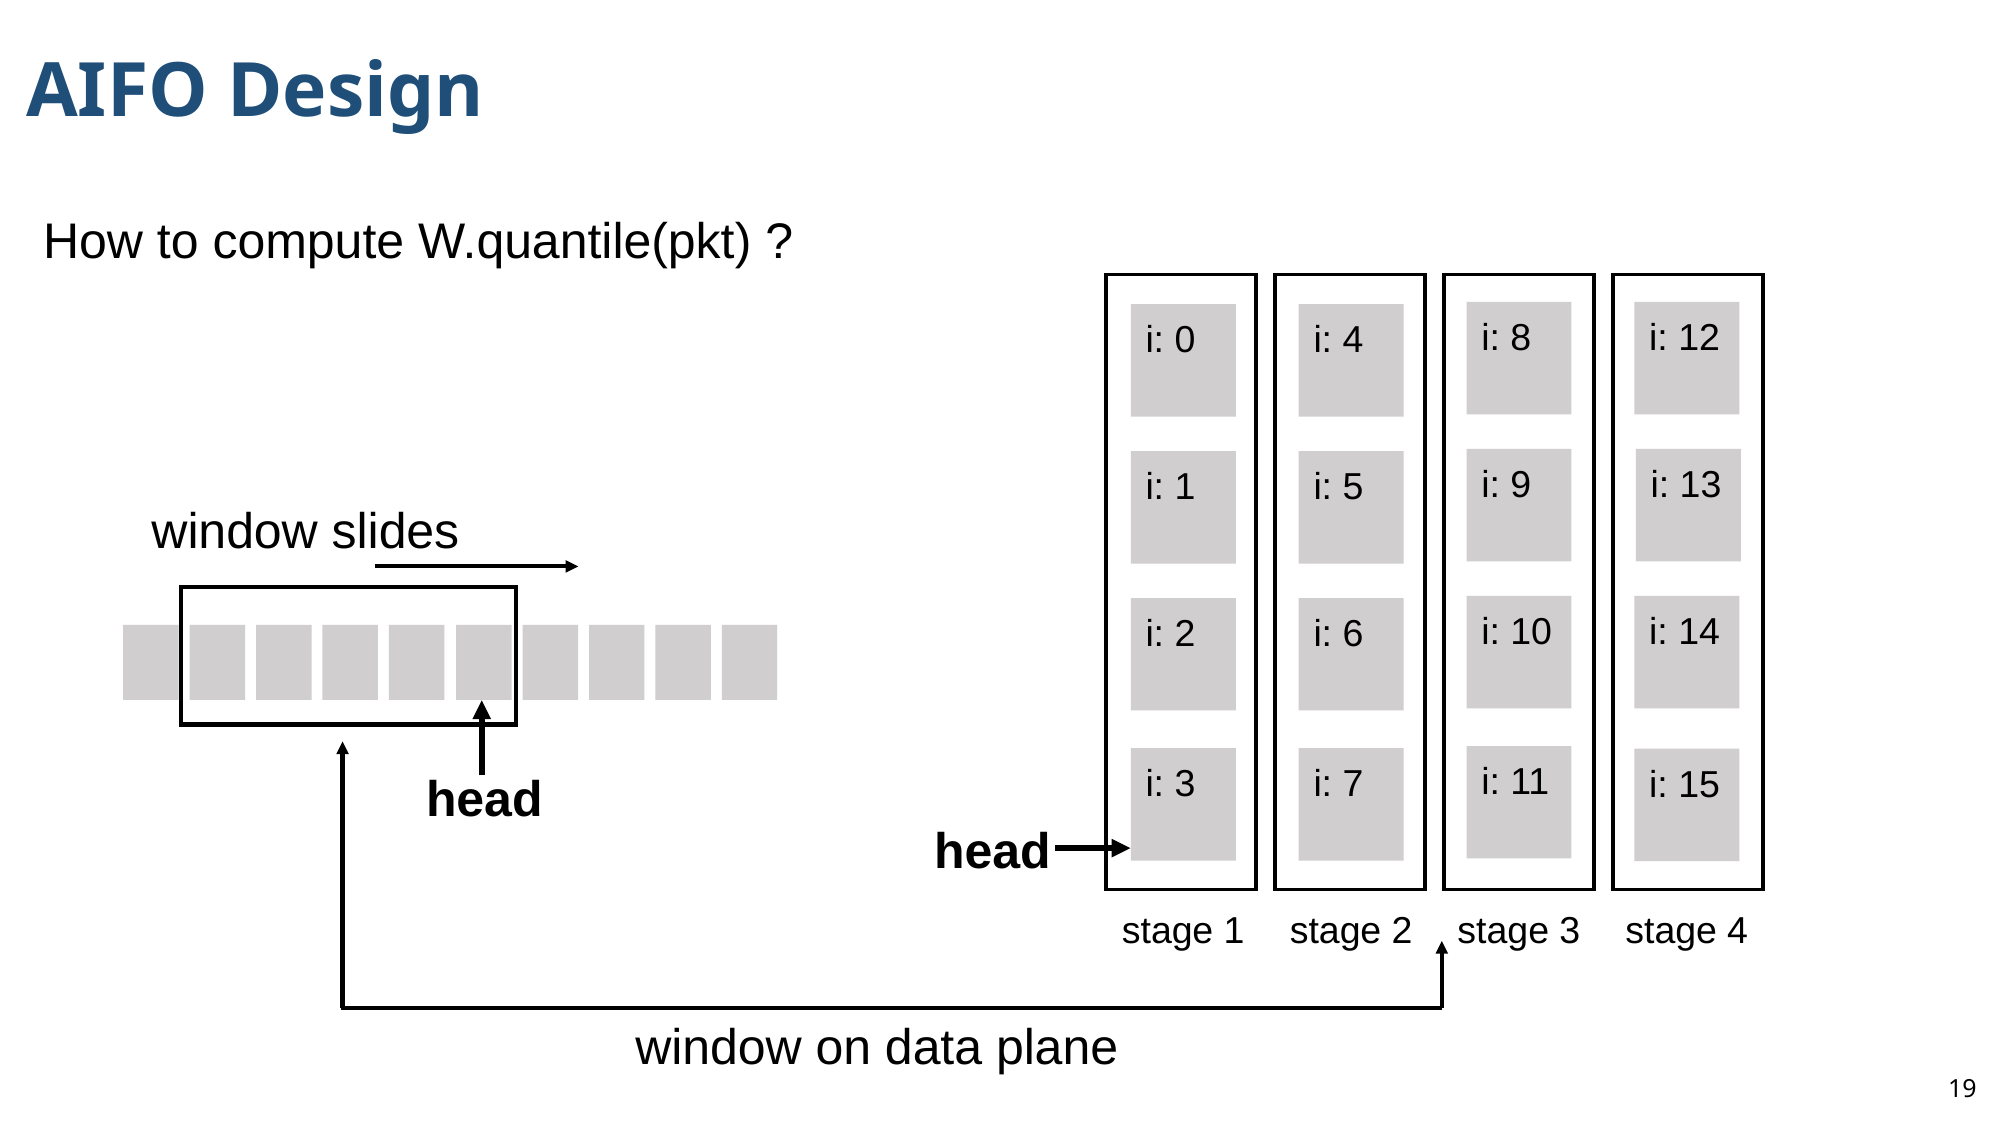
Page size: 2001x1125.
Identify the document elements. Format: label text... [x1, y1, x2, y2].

text_box [588, 624, 646, 701]
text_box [340, 741, 1442, 1009]
text_box How to compute W.quantile(pkt) ? [28, 201, 809, 277]
text_box [721, 624, 778, 701]
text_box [918, 274, 1765, 959]
text_box window on data plane [620, 1009, 1134, 1083]
text_box [122, 624, 180, 701]
text_box [180, 586, 517, 726]
text_box [654, 624, 712, 701]
text_box window slides [136, 490, 475, 566]
title AIFO Design [11, 0, 1853, 201]
text_box [522, 624, 579, 701]
slide_number 18 [1541, 1059, 1992, 1120]
